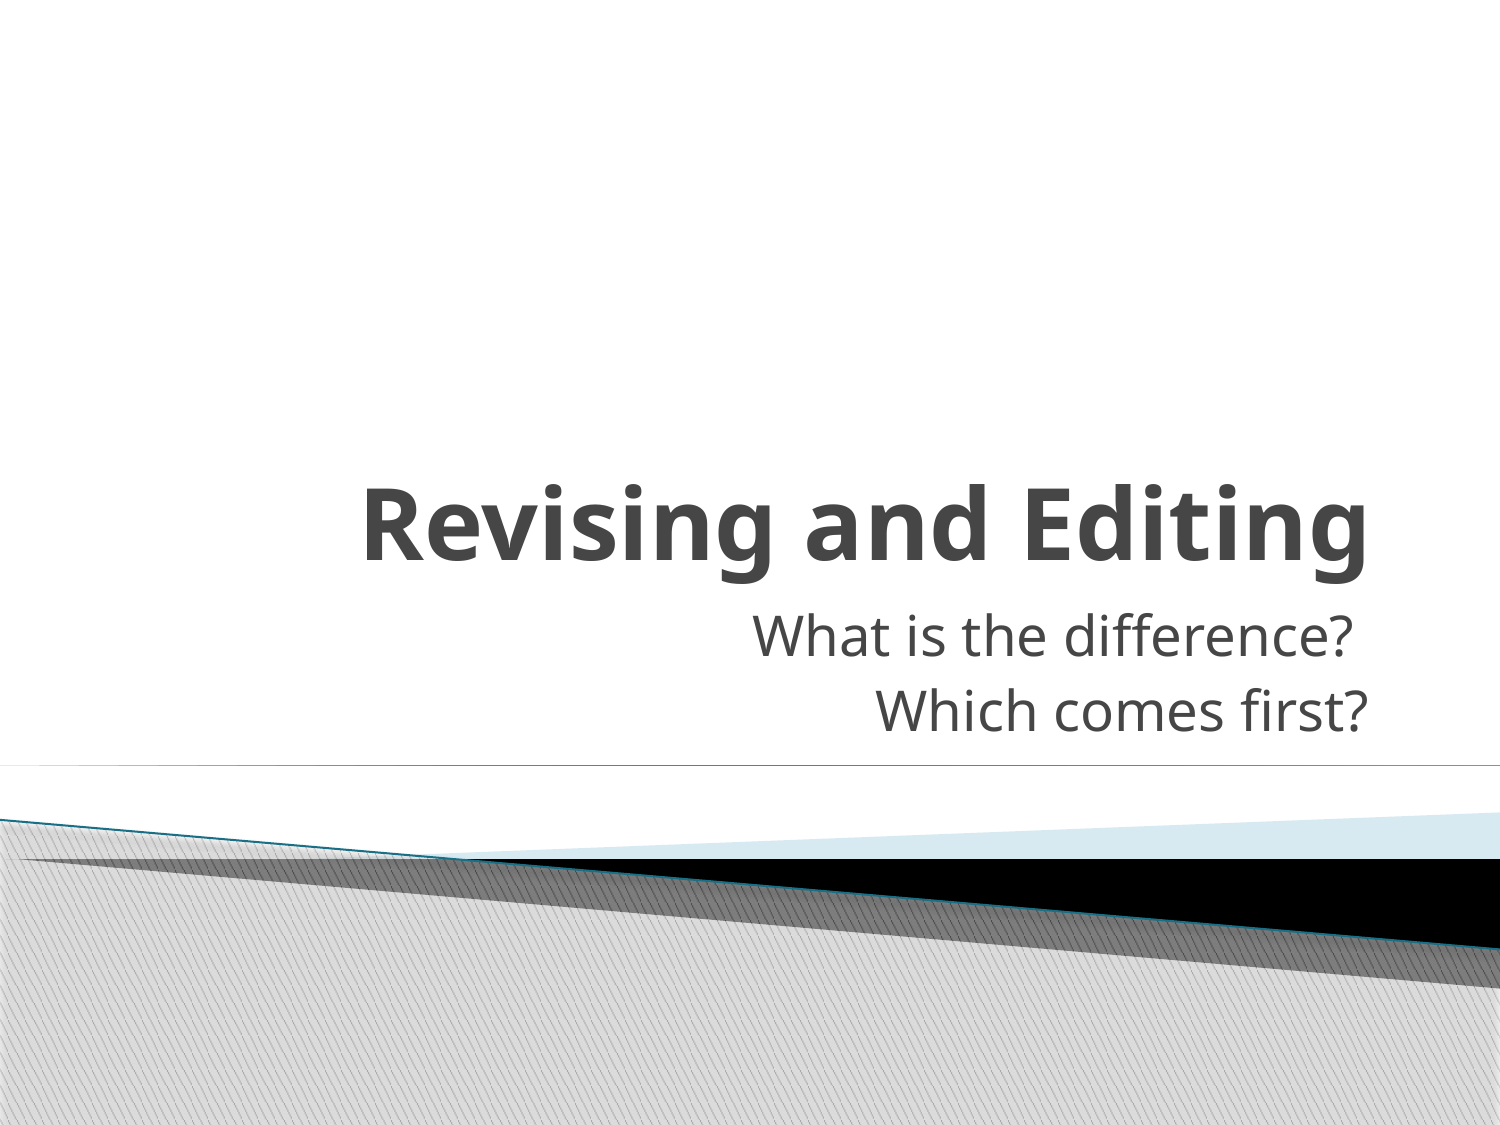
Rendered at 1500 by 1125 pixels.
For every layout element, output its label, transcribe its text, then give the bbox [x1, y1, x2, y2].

picture [5, 859, 1500, 989]
title Revising and Editing [112, 287, 1388, 588]
subtitle What is the difference? Which comes first? [112, 592, 1388, 790]
